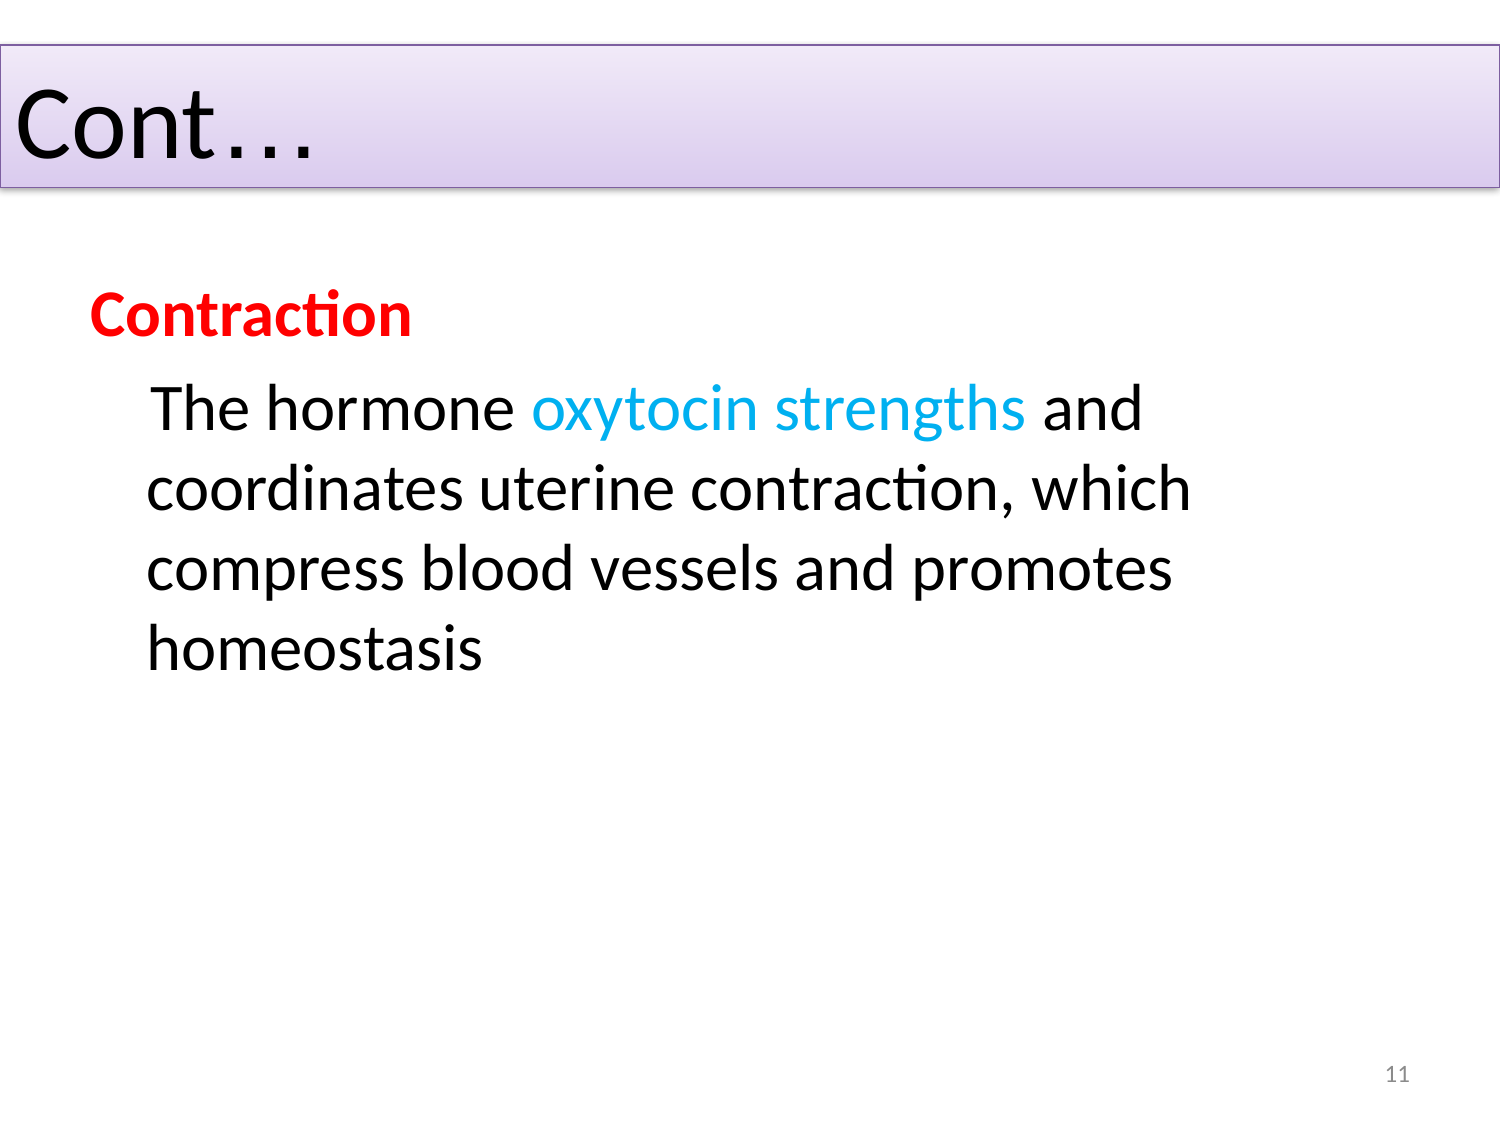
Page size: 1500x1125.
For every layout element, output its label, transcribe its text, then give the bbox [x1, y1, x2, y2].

title Cont… [0, 44, 1500, 188]
slide_number 11 [1074, 1042, 1425, 1103]
list Contraction The hormone oxytocin strengths and coordinates uterine contraction, which compress blood vessels and promotes homeostasis [75, 262, 1425, 1005]
